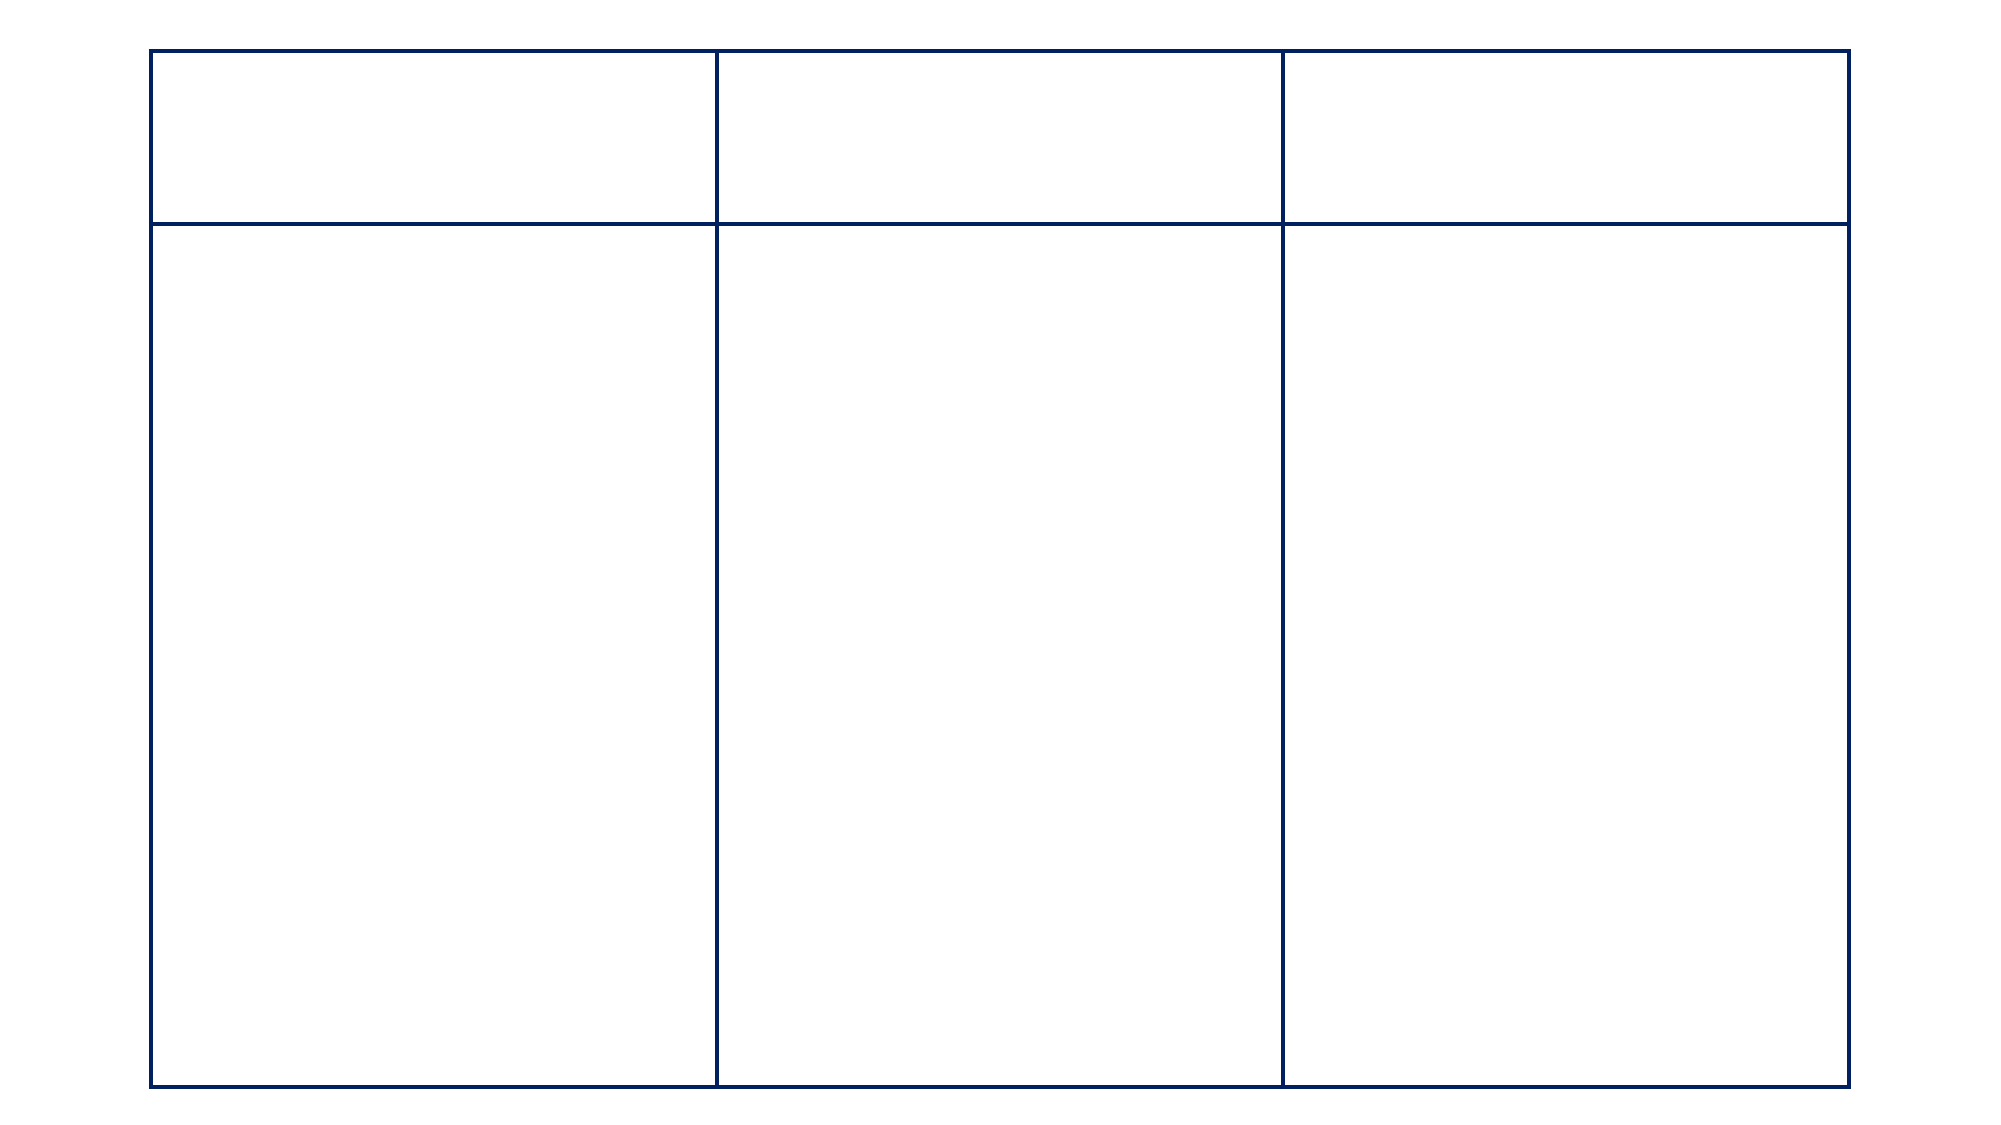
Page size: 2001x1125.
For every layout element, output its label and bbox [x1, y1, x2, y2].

table_header [719, 53, 1281, 222]
table_cell [1285, 226, 1847, 1085]
table_cell [153, 226, 715, 1085]
table_header [1285, 53, 1847, 222]
table_header [153, 53, 715, 222]
table_cell [719, 226, 1281, 1085]
